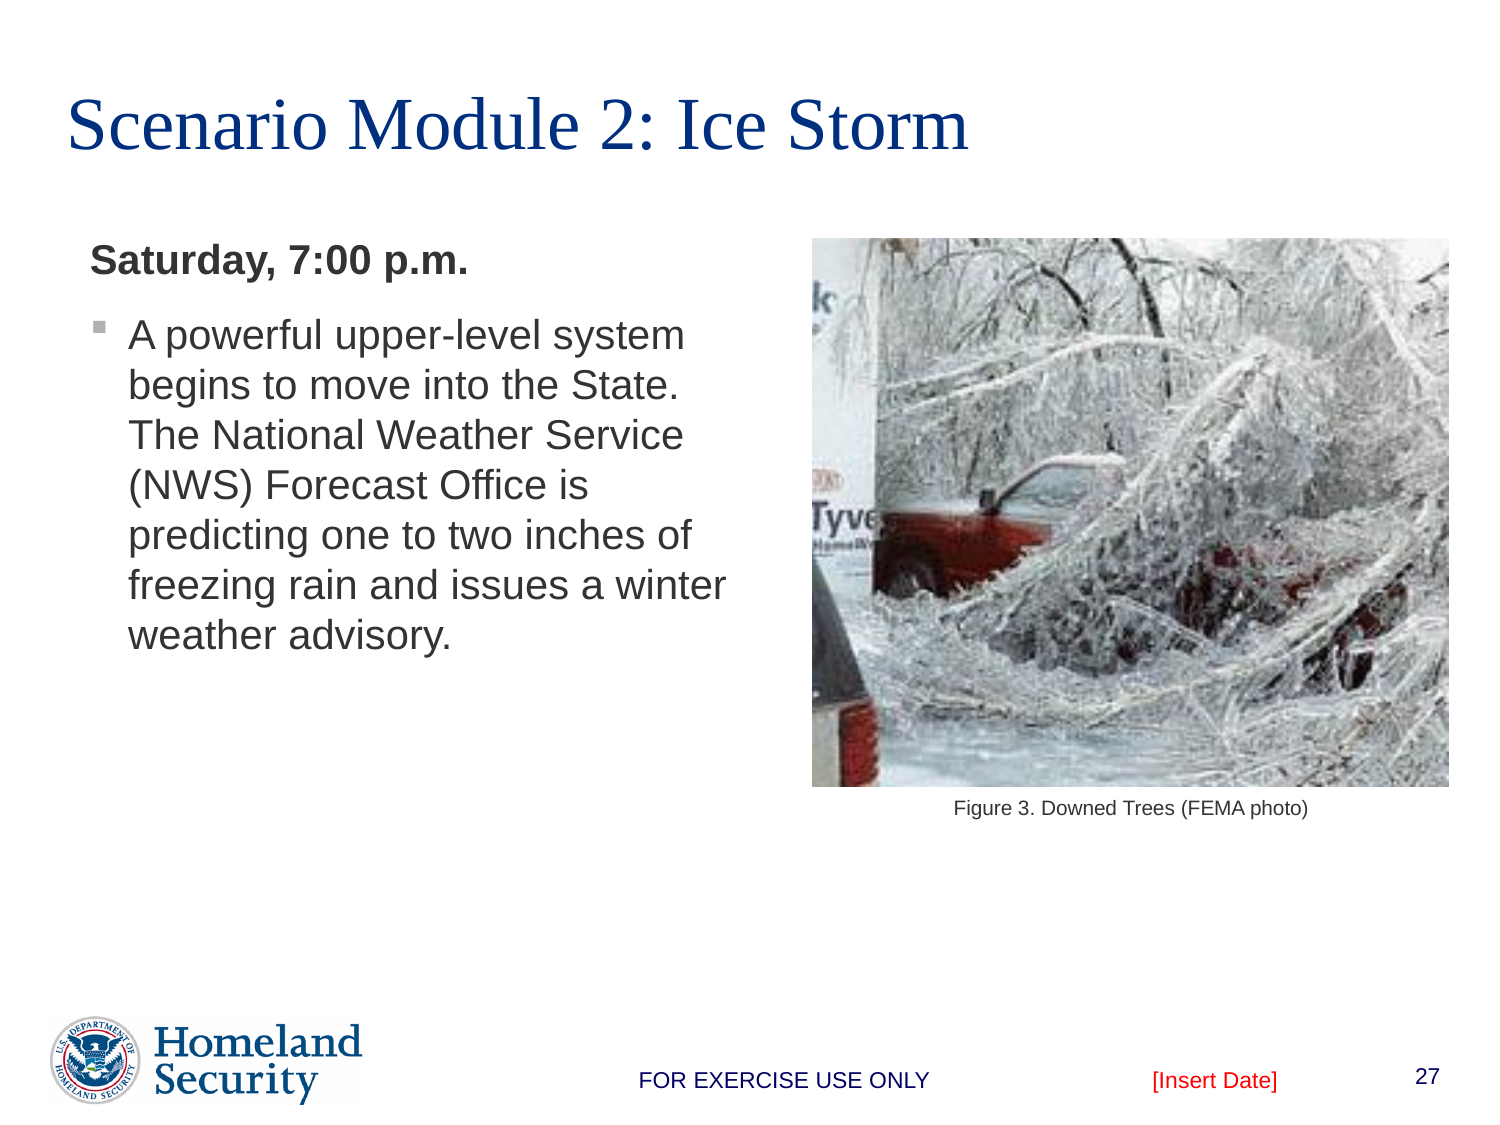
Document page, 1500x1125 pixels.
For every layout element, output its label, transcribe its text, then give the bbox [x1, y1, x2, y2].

title Scenario Module 2: Ice Storm [51, 49, 1278, 173]
text_box Figure 3. Downed Trees (FEMA photo) [824, 796, 1438, 828]
slide_number 27 [1399, 1053, 1476, 1097]
picture [812, 237, 1450, 788]
picture [50, 1016, 363, 1105]
list Saturday, 7:00 p.m. A powerful upper-level system begins to move into the State. The National Weather Service (NWS) Forecast Office is predicting one to two inches of freezing rain and issues a winter weather advisory. [75, 224, 775, 788]
